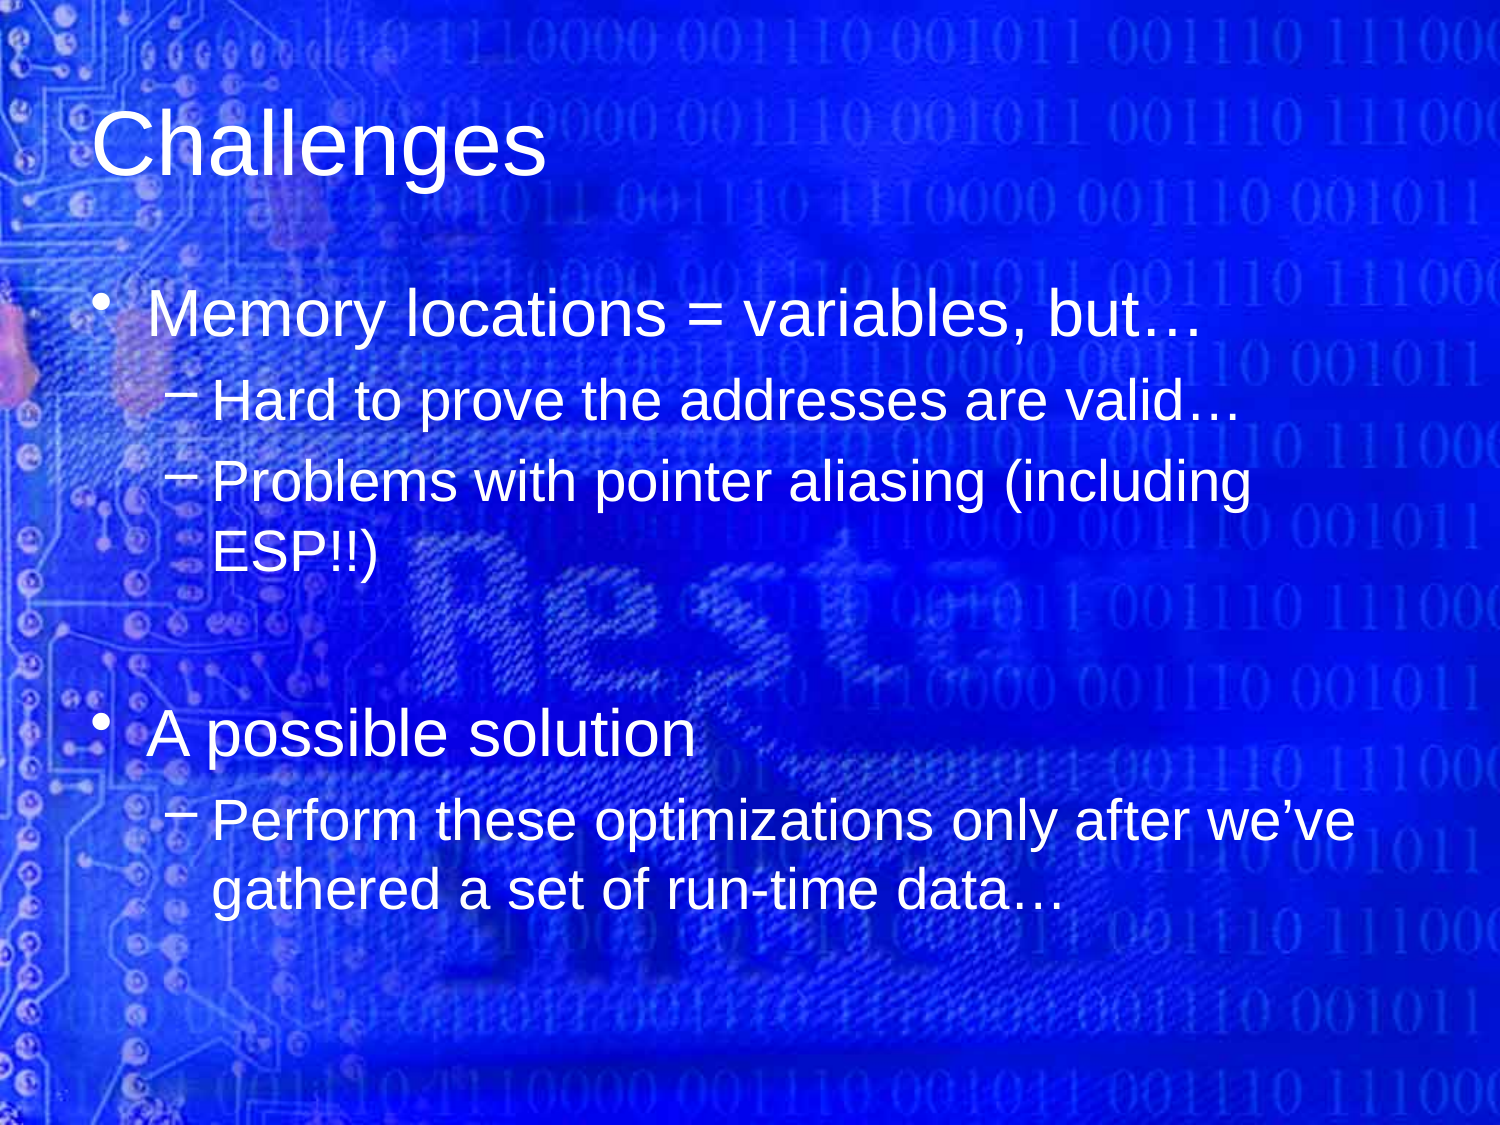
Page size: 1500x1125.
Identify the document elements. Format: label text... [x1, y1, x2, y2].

title Challenges [74, 44, 1426, 233]
list Memory locations = variables, but… Hard to prove the addresses are valid… Problems with pointer aliasing (including ESP!!) A possible solution Perform these optimizations only after we’ve gathered a set of run-time data… [74, 262, 1426, 1006]
picture [0, 0, 1500, 1125]
